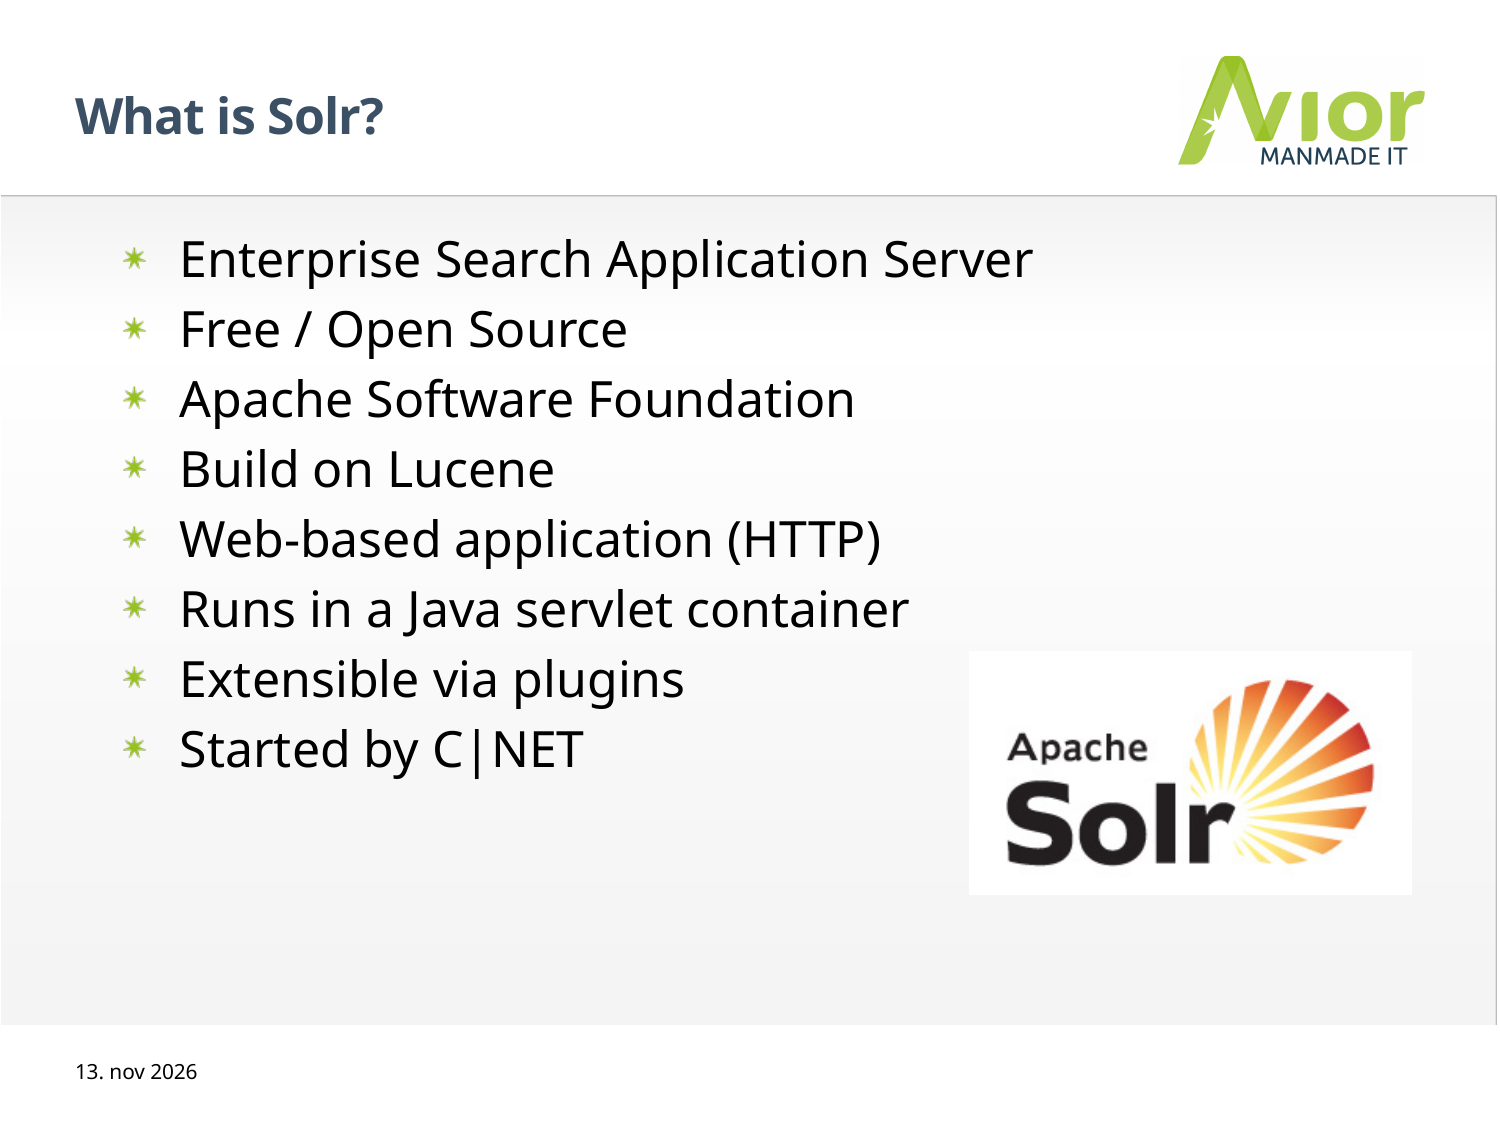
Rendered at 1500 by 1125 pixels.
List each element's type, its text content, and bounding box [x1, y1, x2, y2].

list Enterprise Search Application Server Free / Open Source Apache Software Foundation Build on Lucene Web-based application (HTTP) Runs in a Java servlet container Extensible via plugins Started by C|NET [123, 227, 1425, 996]
title What is Solr? [75, 45, 1142, 184]
slide_number maj 2012 [75, 1042, 355, 1103]
picture [1178, 56, 1425, 165]
picture [1, 194, 1499, 1025]
